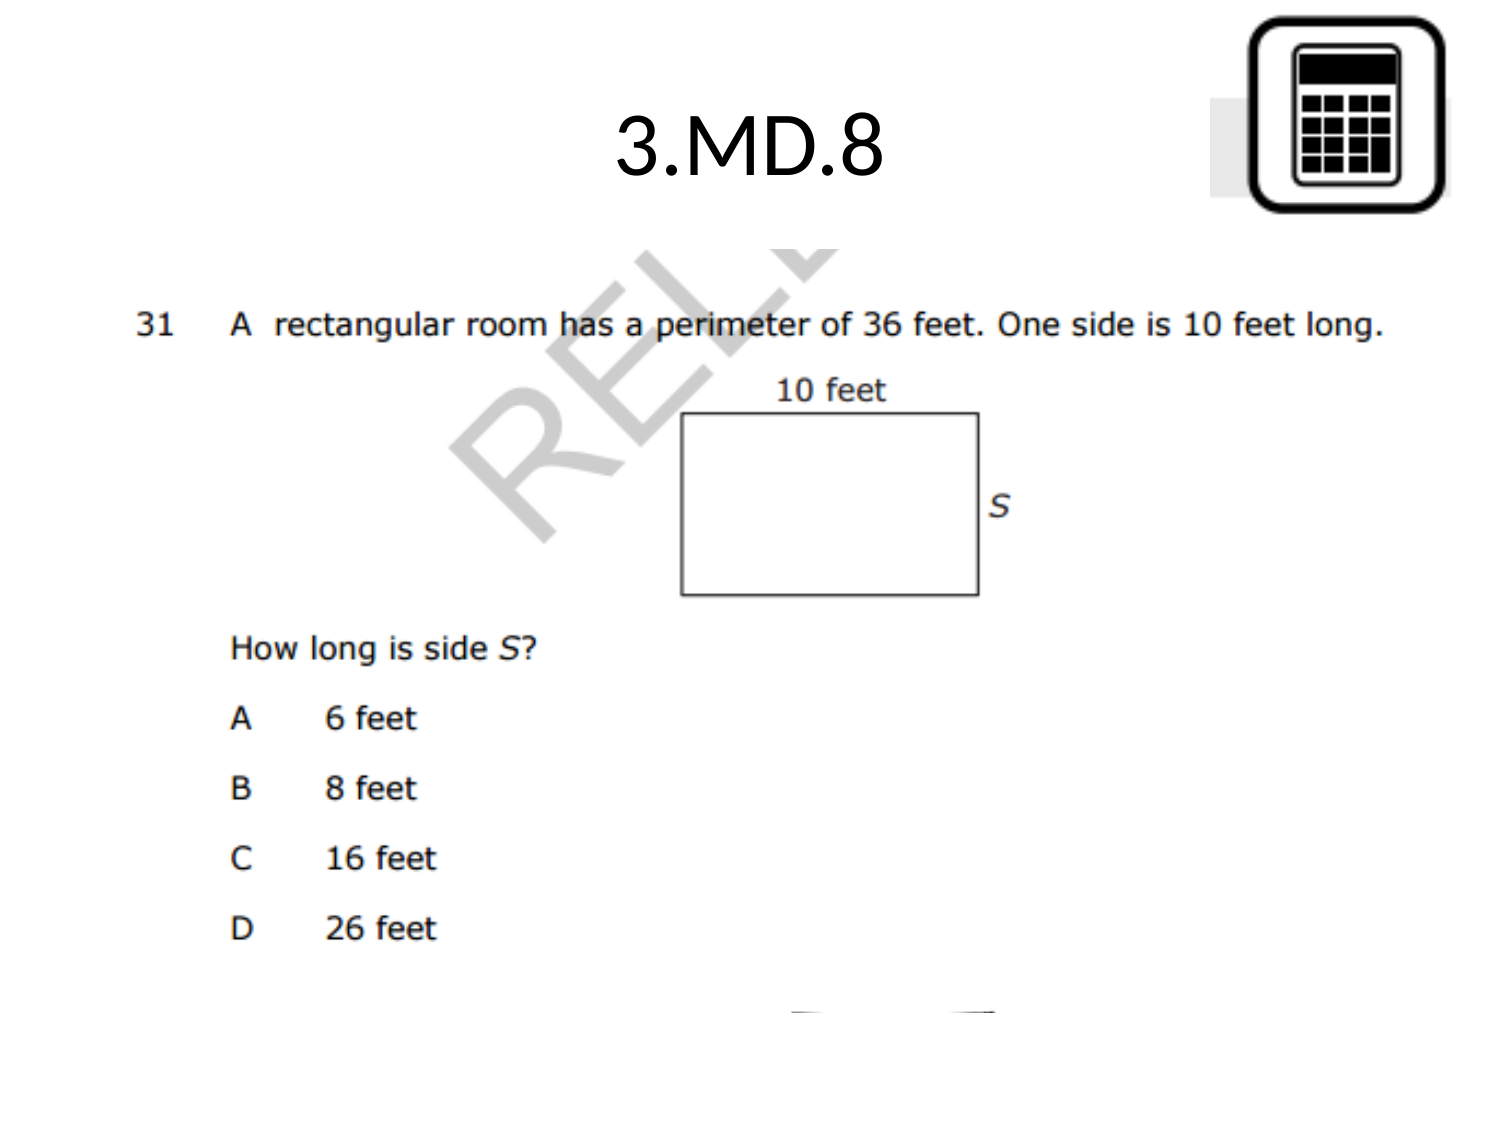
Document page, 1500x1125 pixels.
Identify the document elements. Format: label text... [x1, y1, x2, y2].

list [99, 249, 1444, 1013]
picture [1209, 0, 1485, 251]
title 3.MD.8 [75, 45, 1204, 233]
